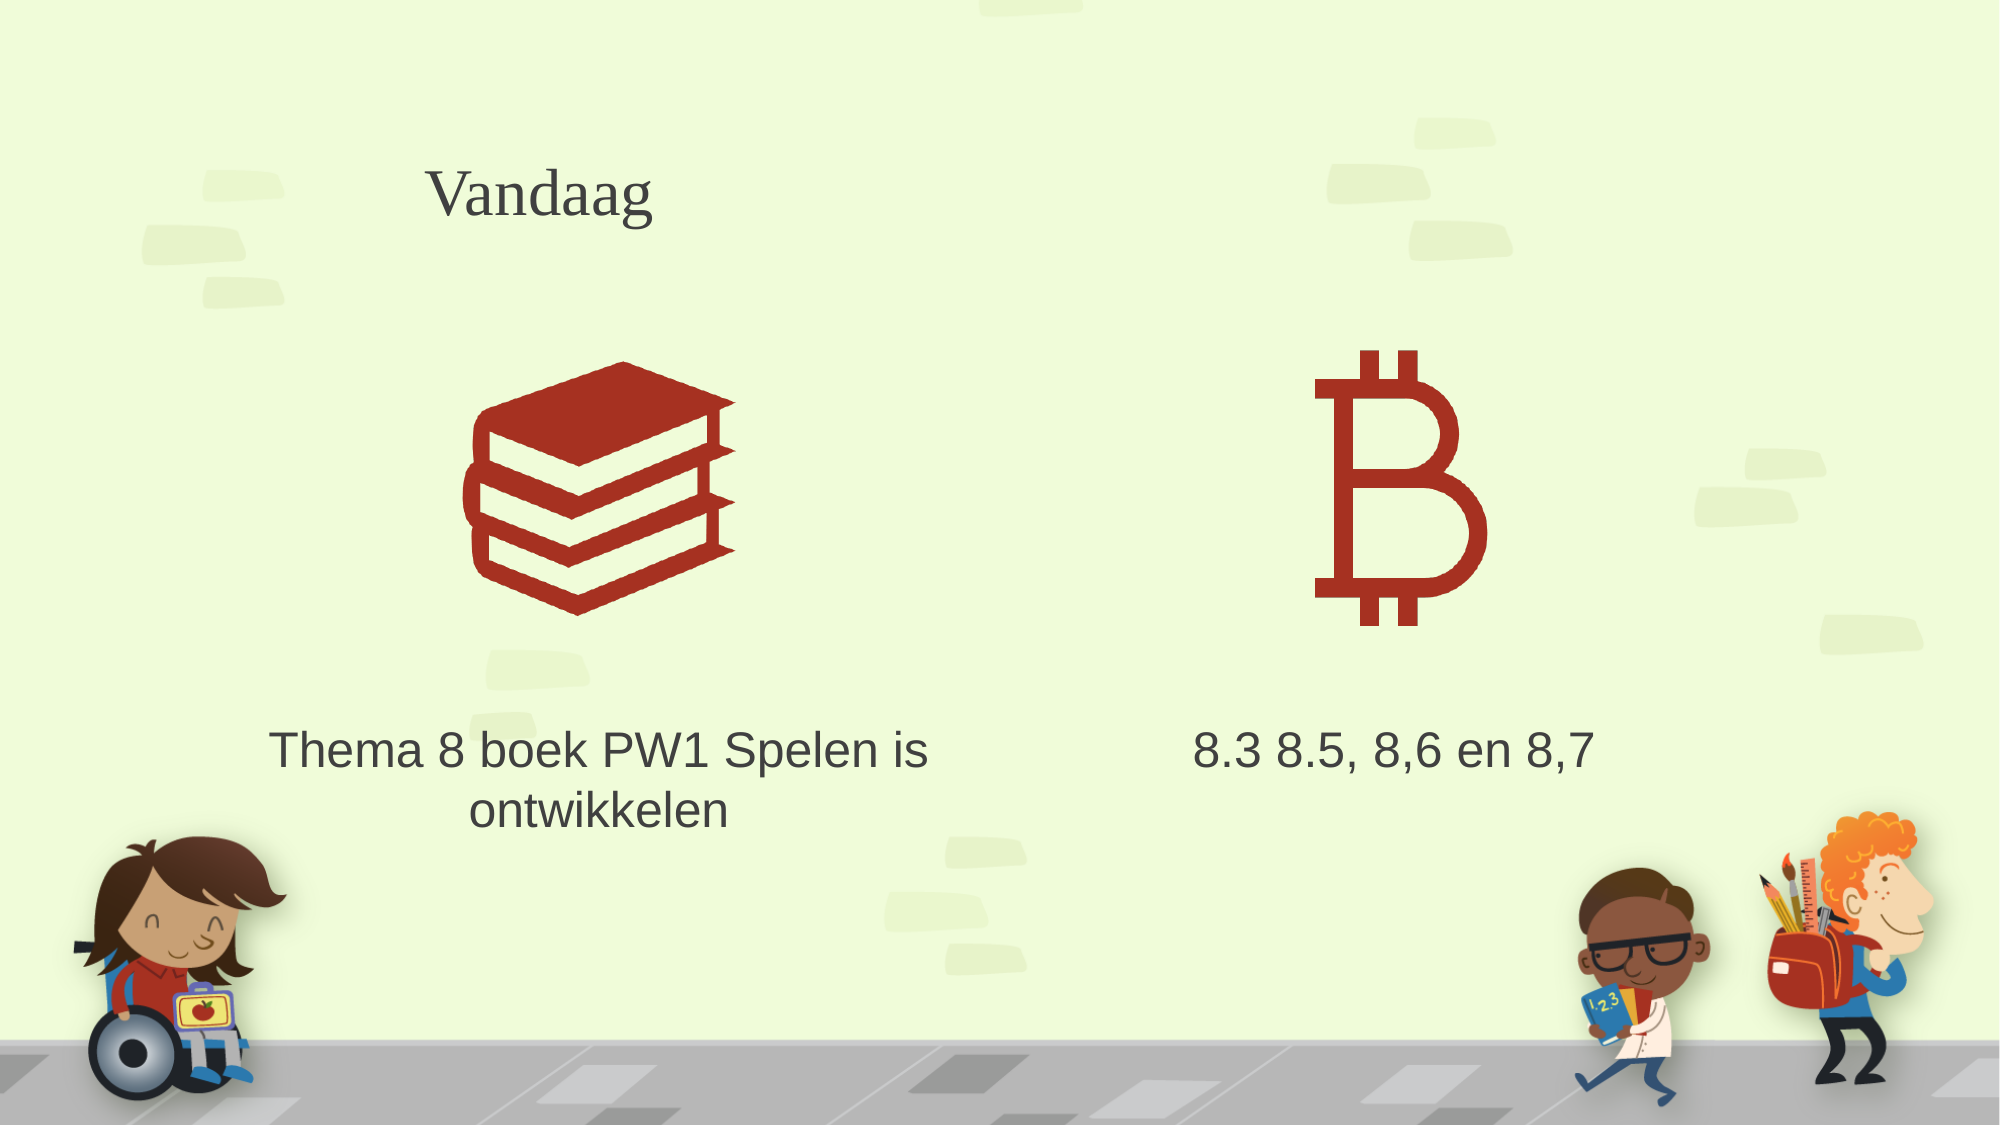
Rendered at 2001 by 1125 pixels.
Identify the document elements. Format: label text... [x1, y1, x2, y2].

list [249, 299, 1750, 870]
picture [0, 0, 2000, 1125]
title Vandaag [409, 59, 1750, 238]
